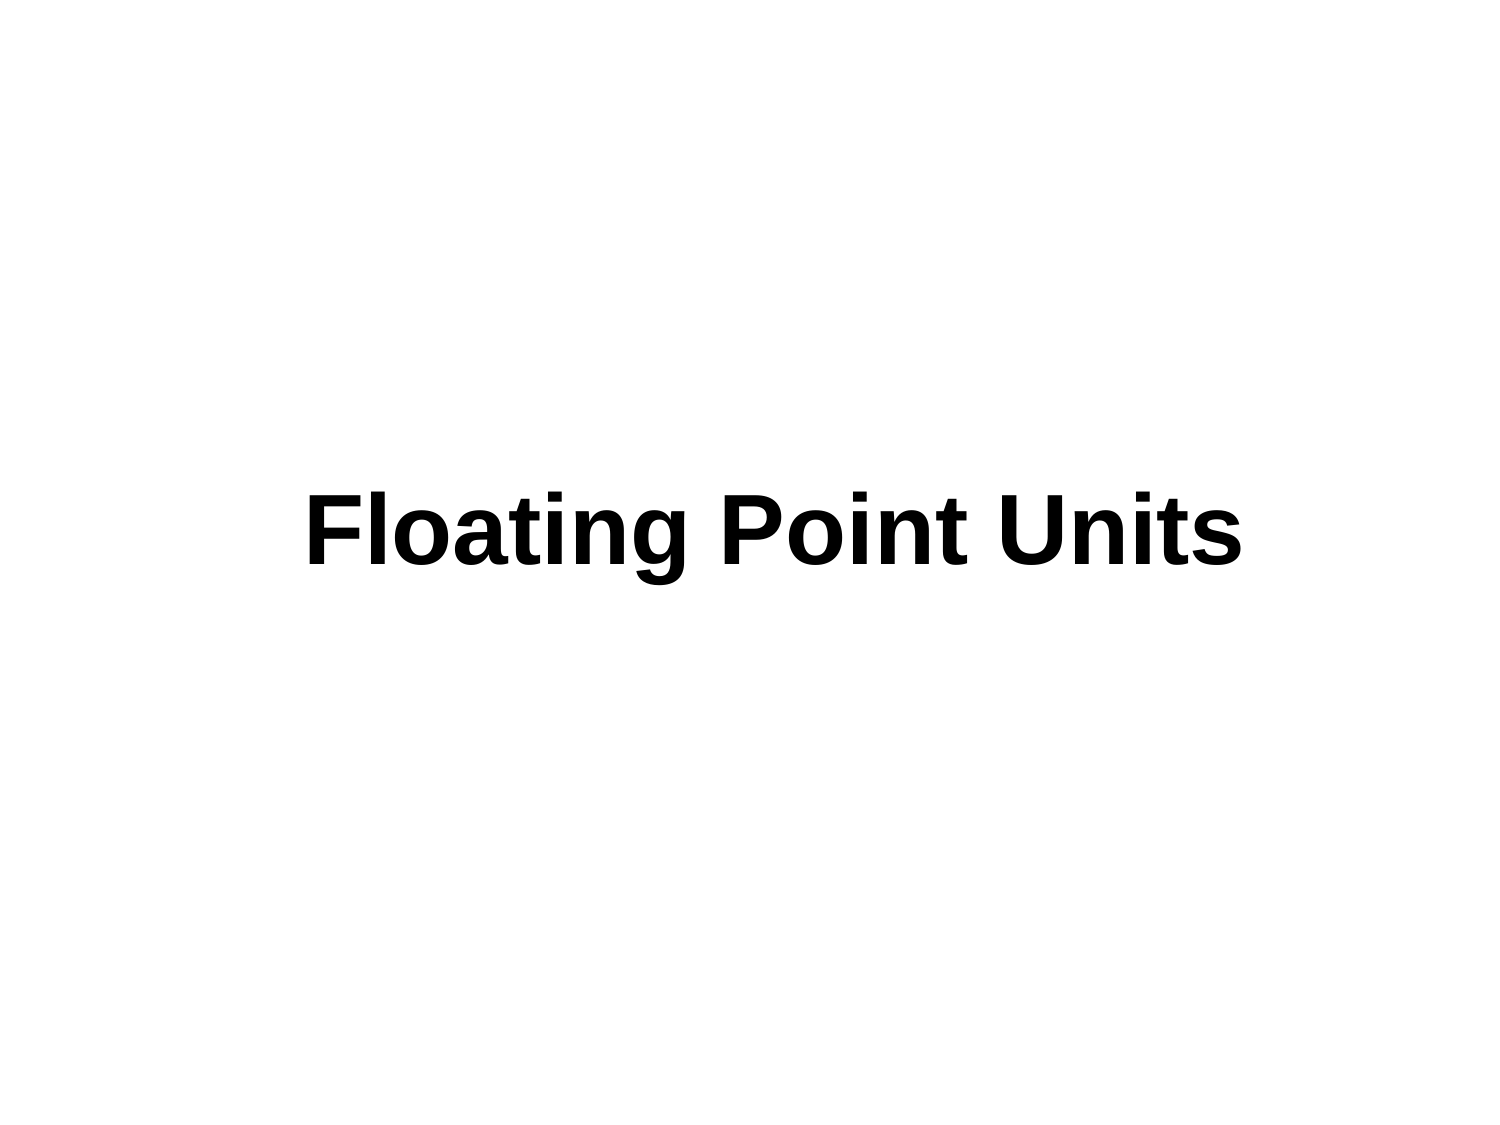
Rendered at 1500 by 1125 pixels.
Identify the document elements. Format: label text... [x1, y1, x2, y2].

title Floating Point Units [112, 346, 1388, 600]
